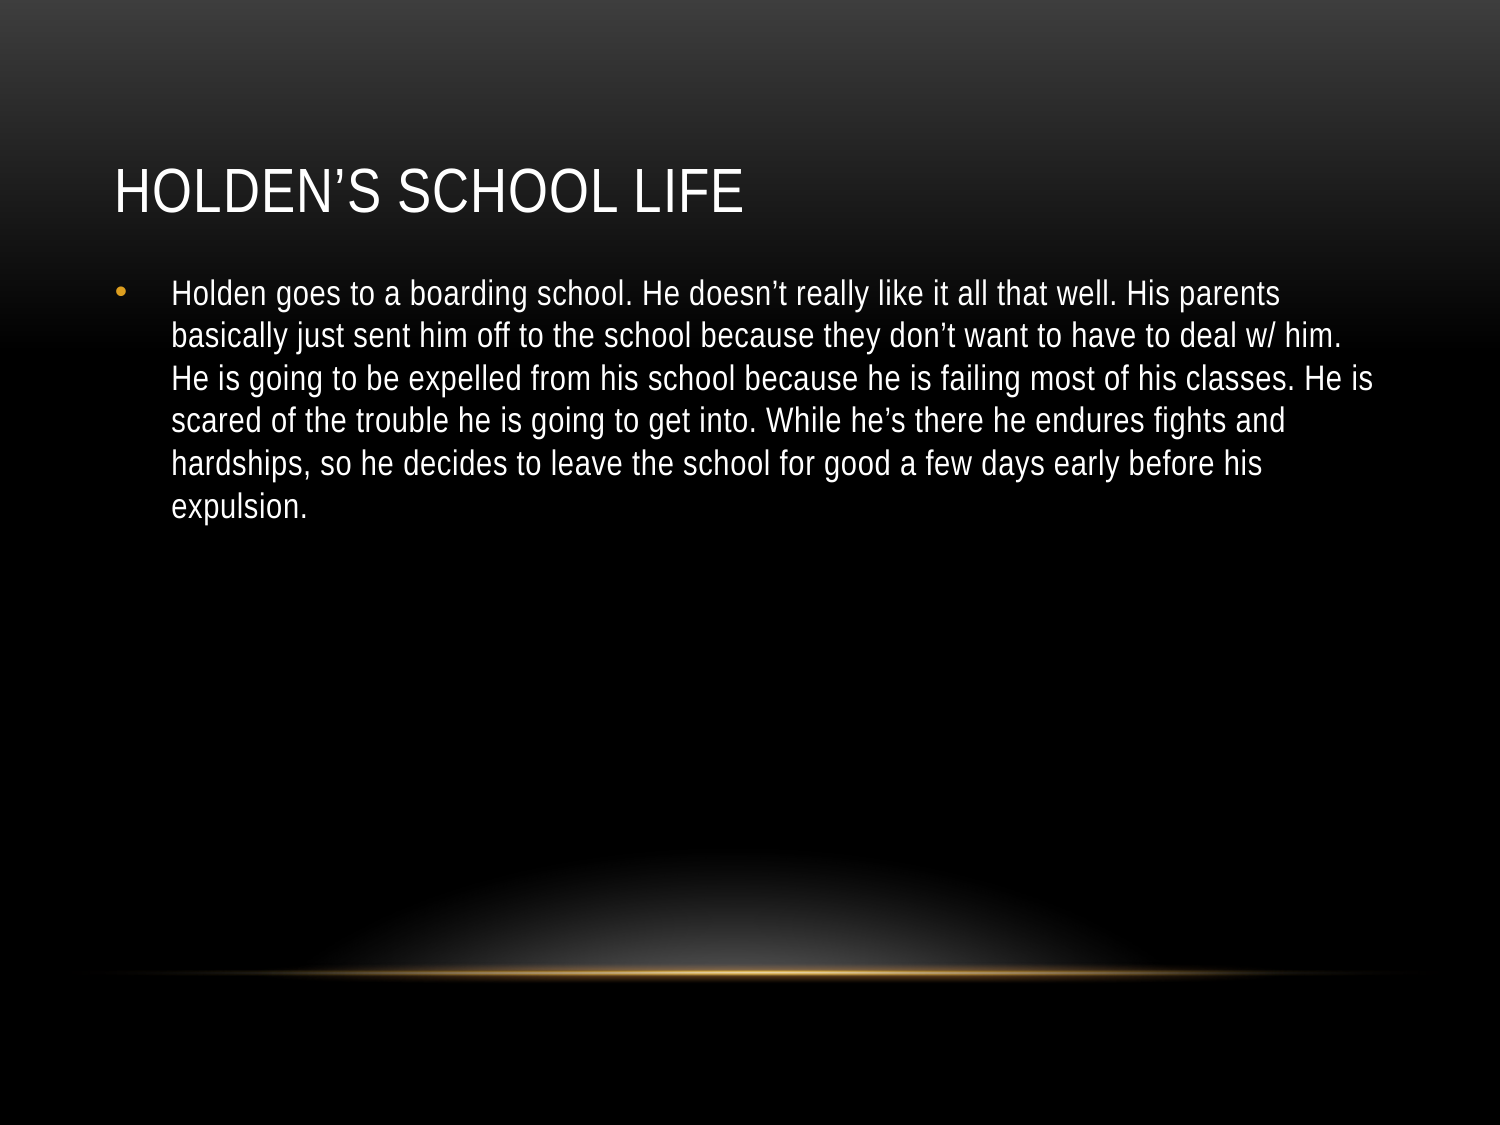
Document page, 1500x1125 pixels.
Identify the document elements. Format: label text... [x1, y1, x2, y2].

title Holden’s school life [99, 45, 1400, 233]
picture [0, 0, 1500, 1125]
list Holden goes to a boarding school. He doesn’t really like it all that well. His parents basically just sent him off to the school because they don’t want to have to deal w/ him. He is going to be expelled from his school because he is failing most of his classes. He is scared of the trouble he is going to get into. While he’s there he endures fights and hardships, so he decides to leave the school for good a few days early before his expulsion. [99, 262, 1400, 938]
